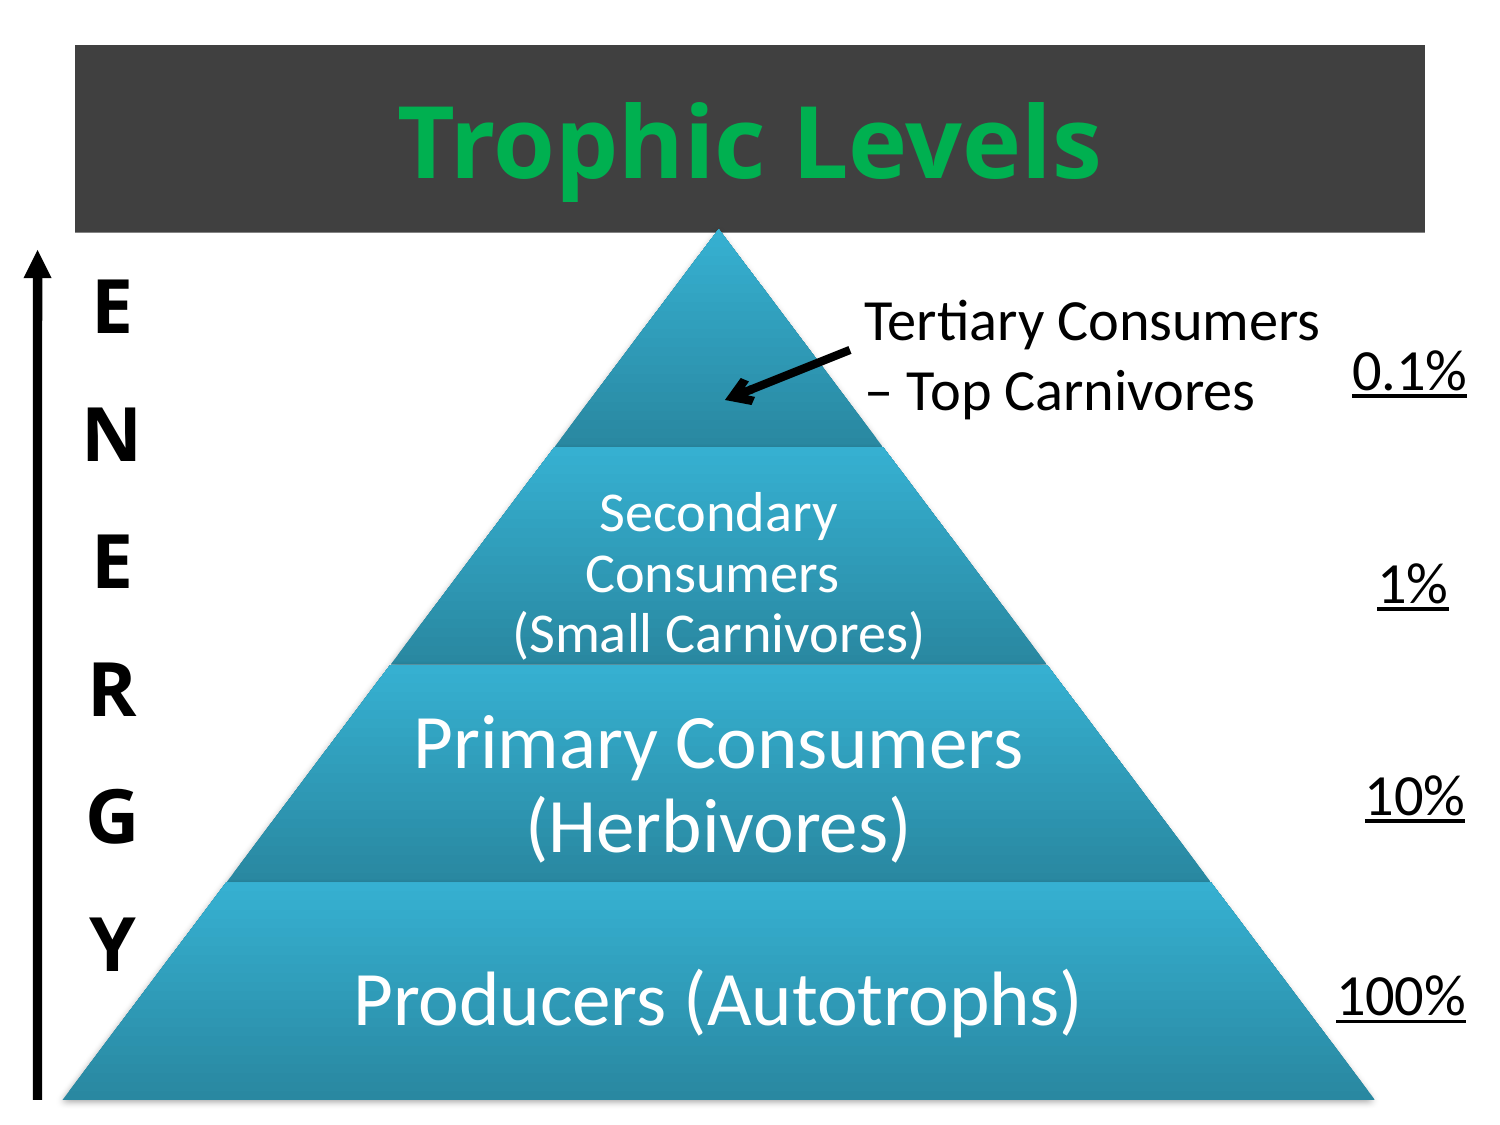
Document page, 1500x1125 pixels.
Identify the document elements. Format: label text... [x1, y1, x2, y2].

text_box 0.1% [1379, 324, 1500, 410]
text_box 10% [1379, 750, 1500, 835]
text_box 1% [1379, 537, 1500, 623]
text_box 100% [1379, 950, 1497, 1035]
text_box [724, 349, 851, 401]
title Trophic Levels [75, 45, 1425, 233]
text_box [62, 228, 1376, 1101]
text_box [31, 249, 44, 1100]
